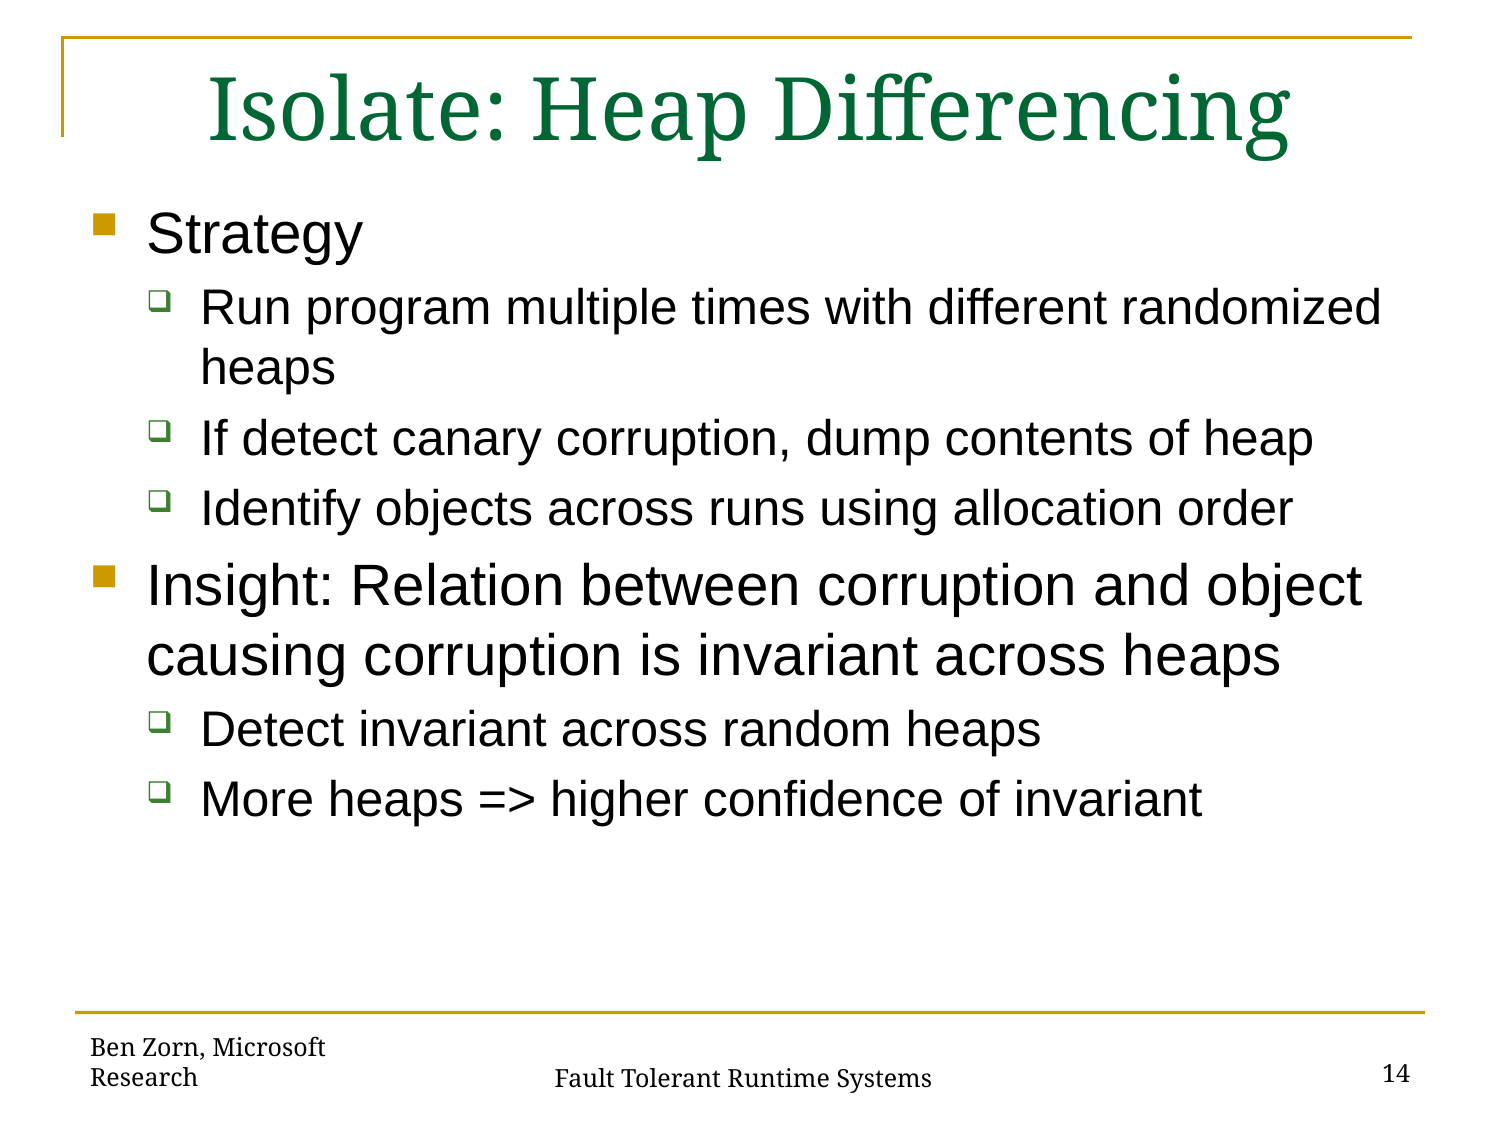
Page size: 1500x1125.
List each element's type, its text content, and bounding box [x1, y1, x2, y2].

slide_number Ben Zorn, Microsoft Research [74, 1023, 426, 1100]
slide_number 14 [1074, 1023, 1426, 1100]
title Isolate: Heap Differencing [74, 45, 1426, 187]
list Strategy Run program multiple times with different randomized heaps If detect canary corruption, dump contents of heap Identify objects across runs using allocation order Insight: Relation between corruption and object causing corruption is invariant across heaps Detect invariant across random heaps More heaps => higher confidence of invariant [74, 187, 1426, 981]
footer Fault Tolerant Runtime Systems [449, 1024, 1038, 1101]
